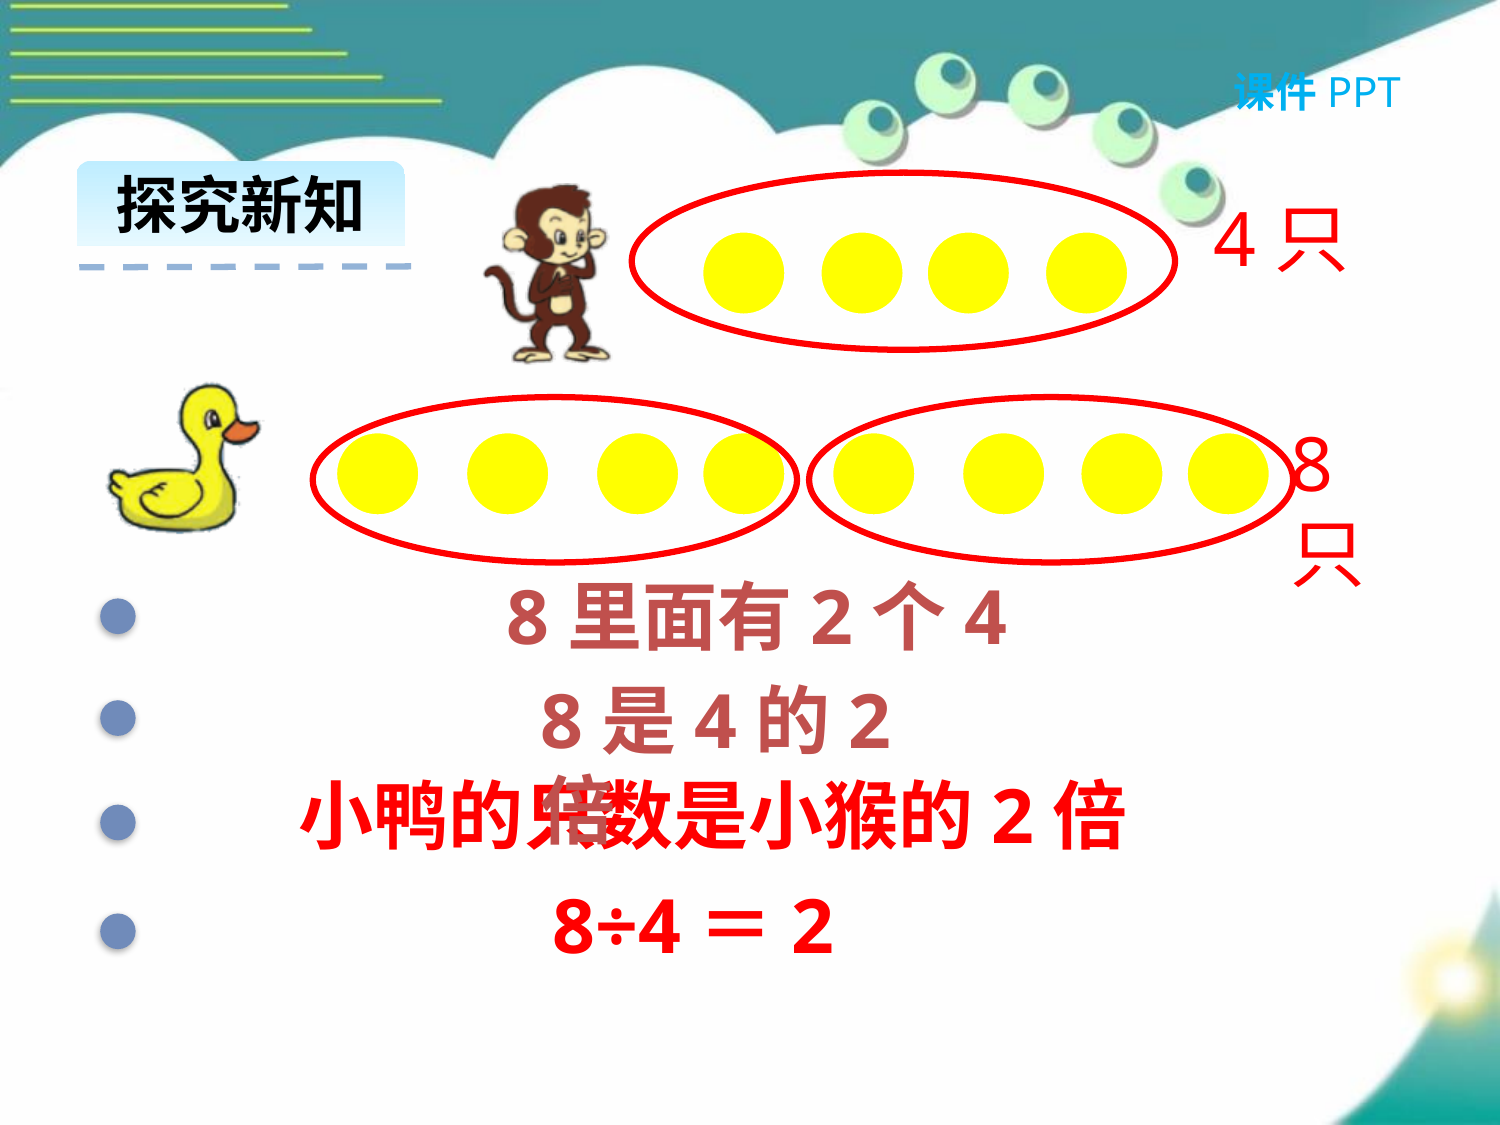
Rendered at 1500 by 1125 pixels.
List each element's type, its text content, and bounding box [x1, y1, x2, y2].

text_box 8里面有2个4 [492, 562, 1051, 668]
text_box [100, 804, 136, 841]
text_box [76, 160, 420, 268]
text_box [100, 598, 136, 635]
picture [0, 0, 1500, 1125]
text_box 4只 [1198, 184, 1424, 290]
text_box 小鸭的只数是小猴的2倍 [283, 761, 1160, 866]
text_box 课件PPT [1218, 58, 1418, 124]
text_box [100, 700, 136, 736]
text_box 8是4的2倍 [525, 665, 916, 861]
text_box [809, 397, 1275, 563]
text_box [677, 172, 1176, 350]
text_box 8÷4＝2 [537, 871, 916, 976]
text_box 8只 [1275, 408, 1440, 604]
text_box [100, 913, 136, 950]
text_box [1080, 432, 1164, 516]
text_box [312, 408, 798, 562]
text_box [962, 432, 1045, 516]
text_box [1186, 432, 1270, 516]
